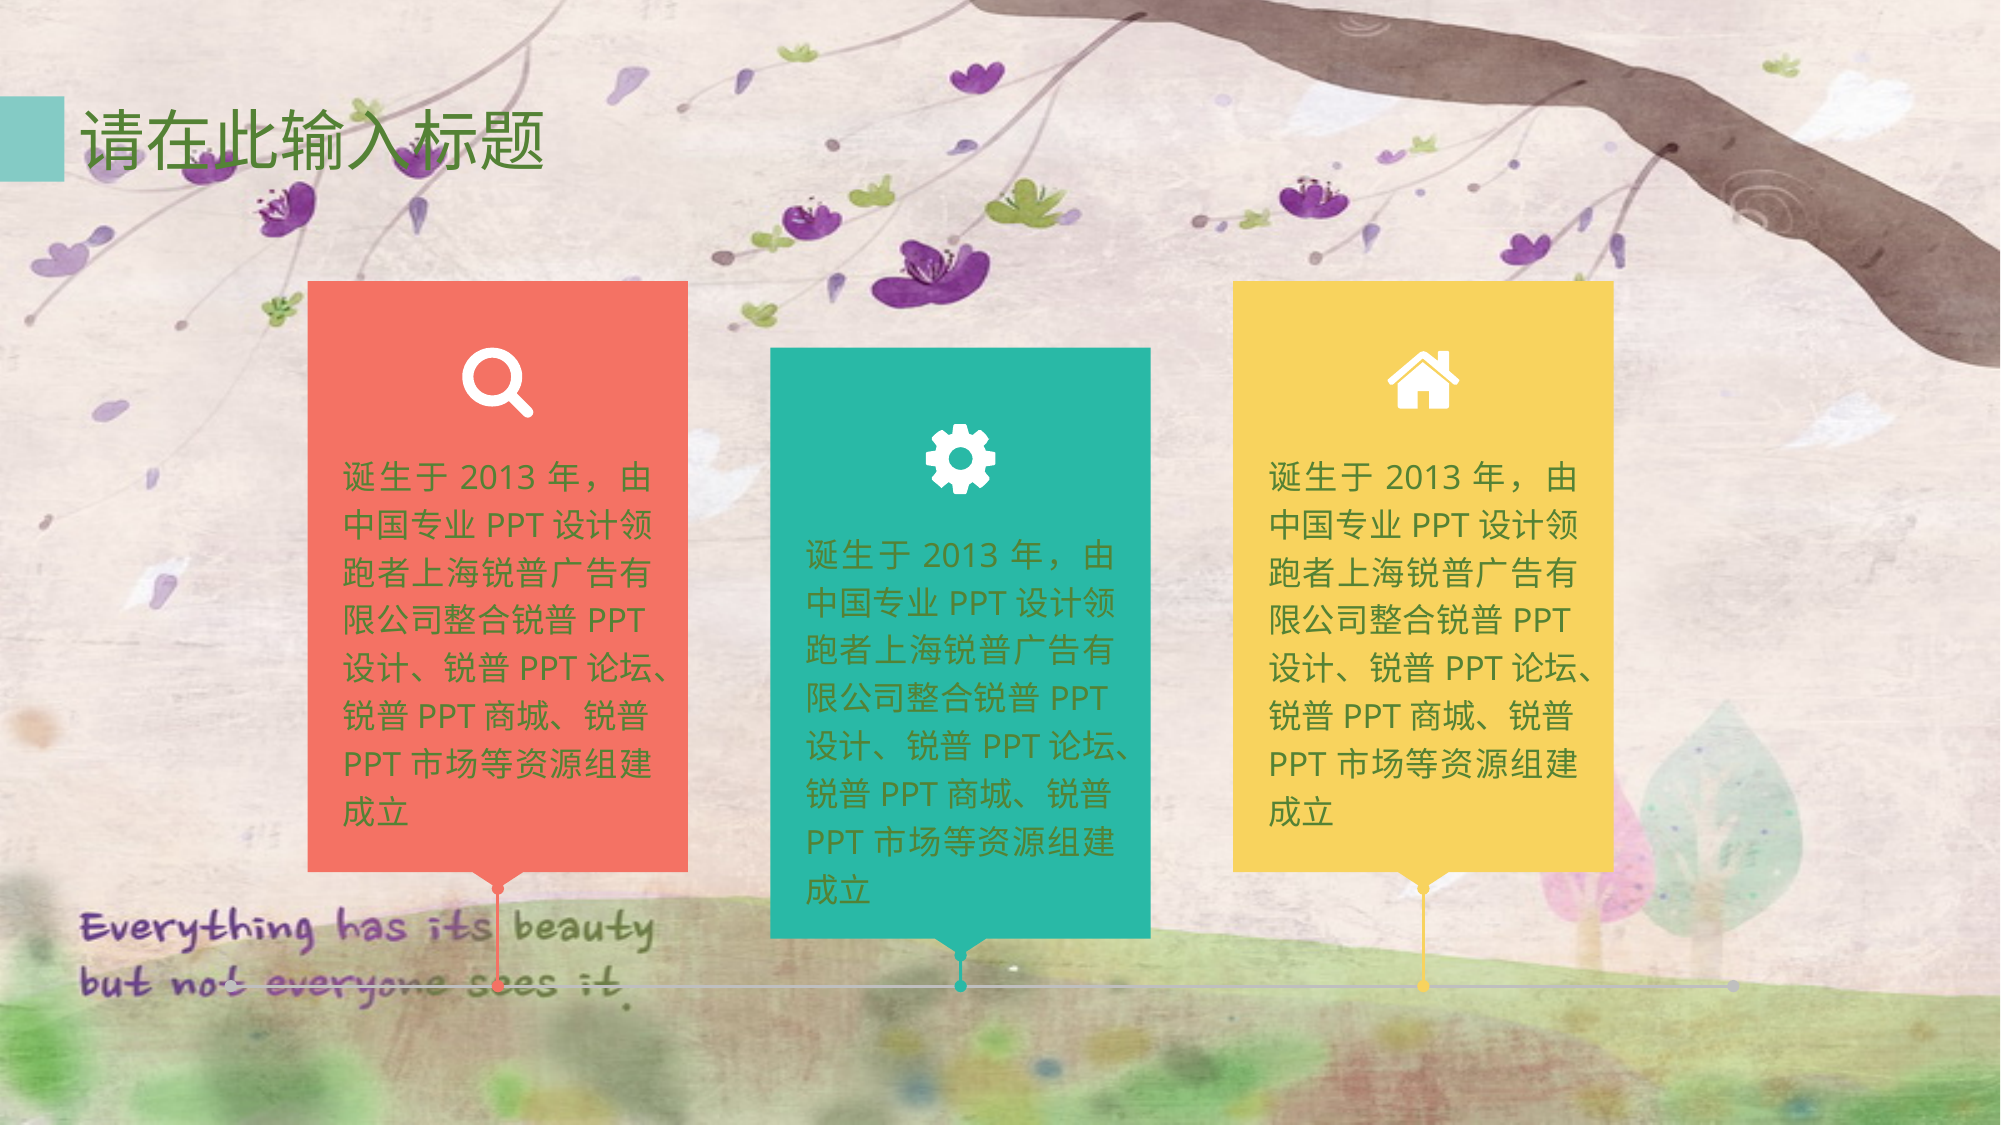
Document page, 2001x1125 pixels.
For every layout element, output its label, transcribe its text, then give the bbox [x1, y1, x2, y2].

text_box [306, 280, 690, 887]
picture [0, 0, 2001, 1125]
text_box [1387, 350, 1460, 409]
text_box [925, 424, 996, 495]
text_box 诞生于2013年，由中国专业PPT设计领跑者上海锐普广告有限公司整合锐普PPT设计、锐普PPT论坛、锐普PPT商城、锐普PPT市场等资源组建成立 [327, 440, 668, 839]
text_box 诞生于2013年，由中国专业PPT设计领跑者上海锐普广告有限公司整合锐普PPT设计、锐普PPT论坛、锐普PPT商城、锐普PPT市场等资源组建成立 [790, 518, 1131, 917]
text_box [769, 346, 1152, 953]
text_box 诞生于2013年，由中国专业PPT设计领跑者上海锐普广告有限公司整合锐普PPT设计、锐普PPT论坛、锐普PPT商城、锐普PPT市场等资源组建成立 [1253, 440, 1594, 839]
text_box [1232, 280, 1615, 886]
text_box [462, 347, 534, 418]
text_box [0, 96, 549, 182]
